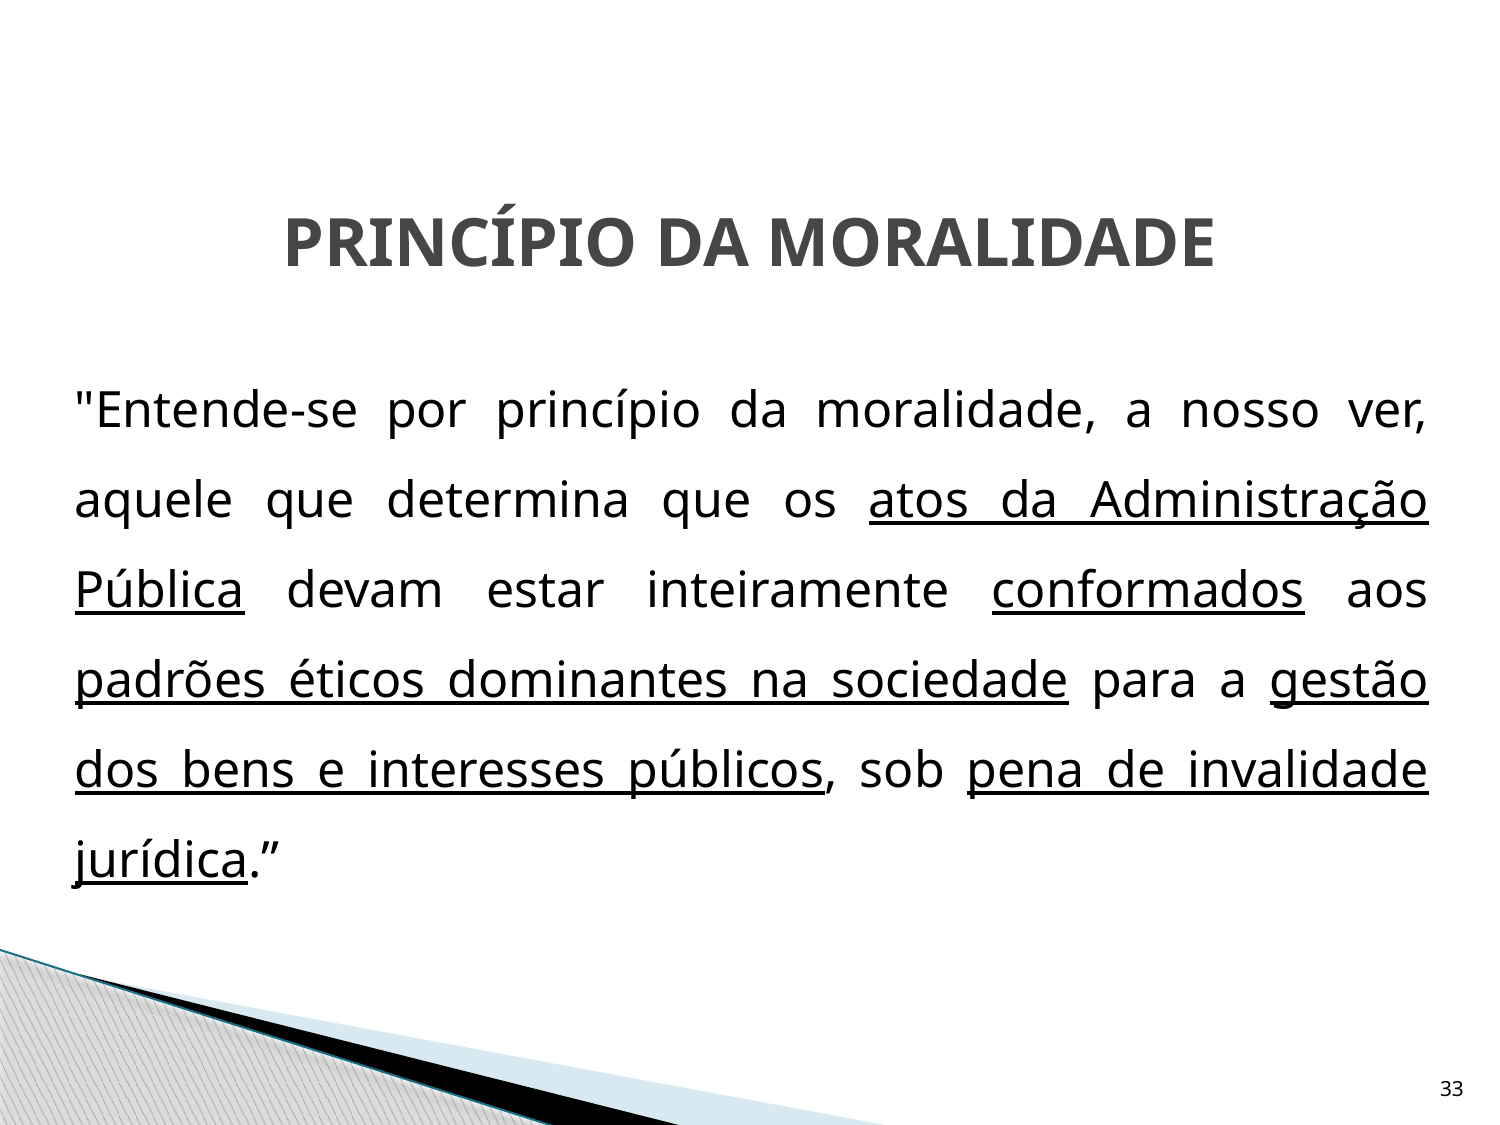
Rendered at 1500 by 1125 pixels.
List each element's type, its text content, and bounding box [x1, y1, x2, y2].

list "Entende-se por princípio da moralidade, a nosso ver, aquele que determina que os atos da Administração Pública devam estar inteiramente conformados aos padrões éticos dominantes na sociedade para a gestão dos bens e interesses públicos, sob pena de invalidade jurídica.” [0, 339, 1444, 1043]
slide_number 33 [1418, 1051, 1479, 1112]
title PRINCÍPIO DA MORALIDADE [0, 175, 1500, 305]
